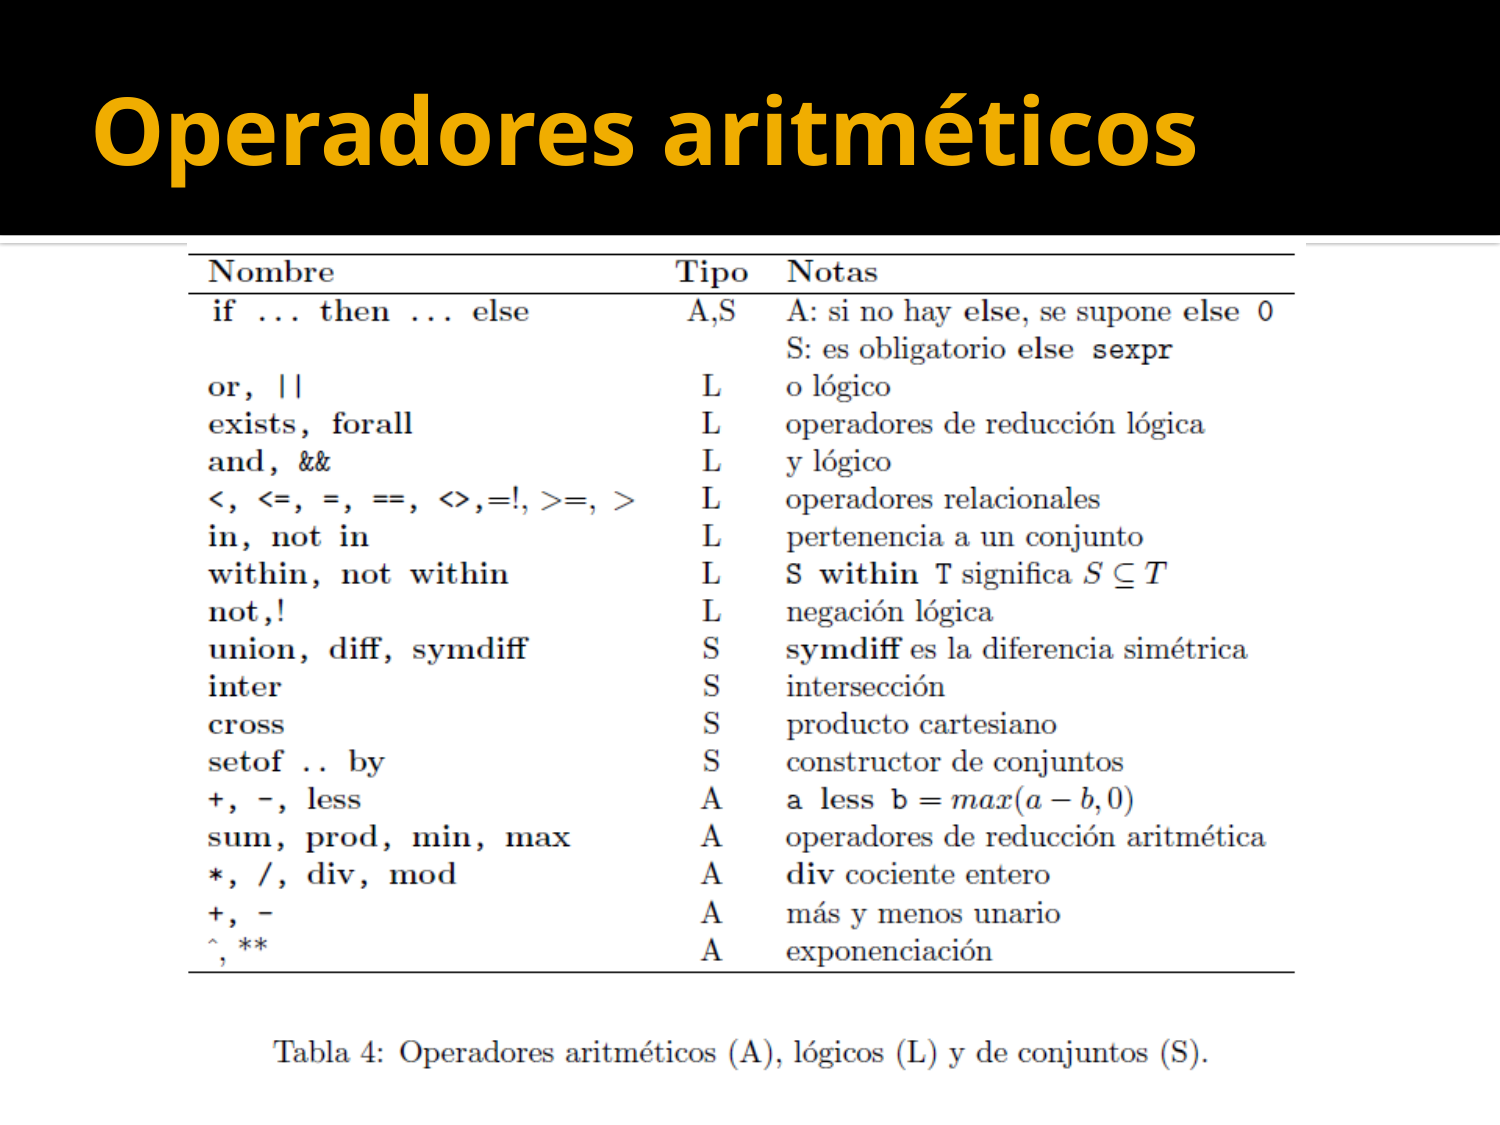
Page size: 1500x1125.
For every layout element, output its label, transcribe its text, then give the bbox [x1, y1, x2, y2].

title Operadores aritméticos [75, 25, 1425, 231]
picture [186, 243, 1306, 1075]
